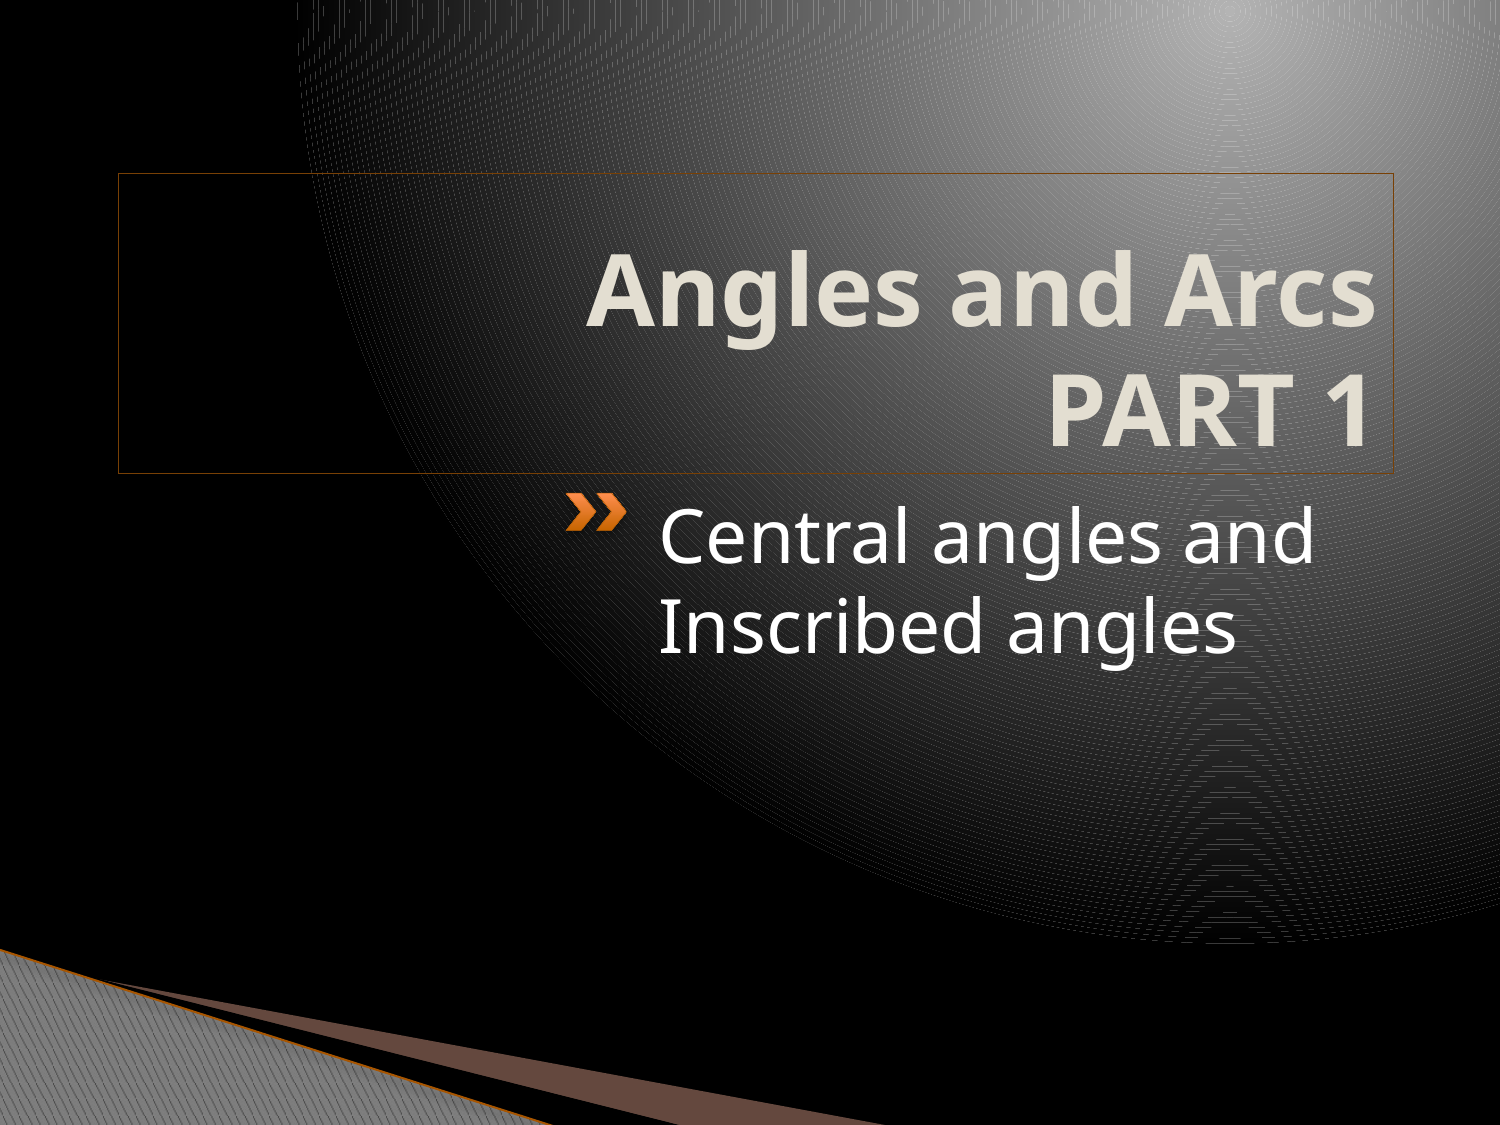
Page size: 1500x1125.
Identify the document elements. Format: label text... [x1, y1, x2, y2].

picture [0, 952, 543, 1125]
title Angles and Arcs PART 1 [118, 173, 1394, 474]
list Central angles and Inscribed angles [643, 480, 1394, 720]
